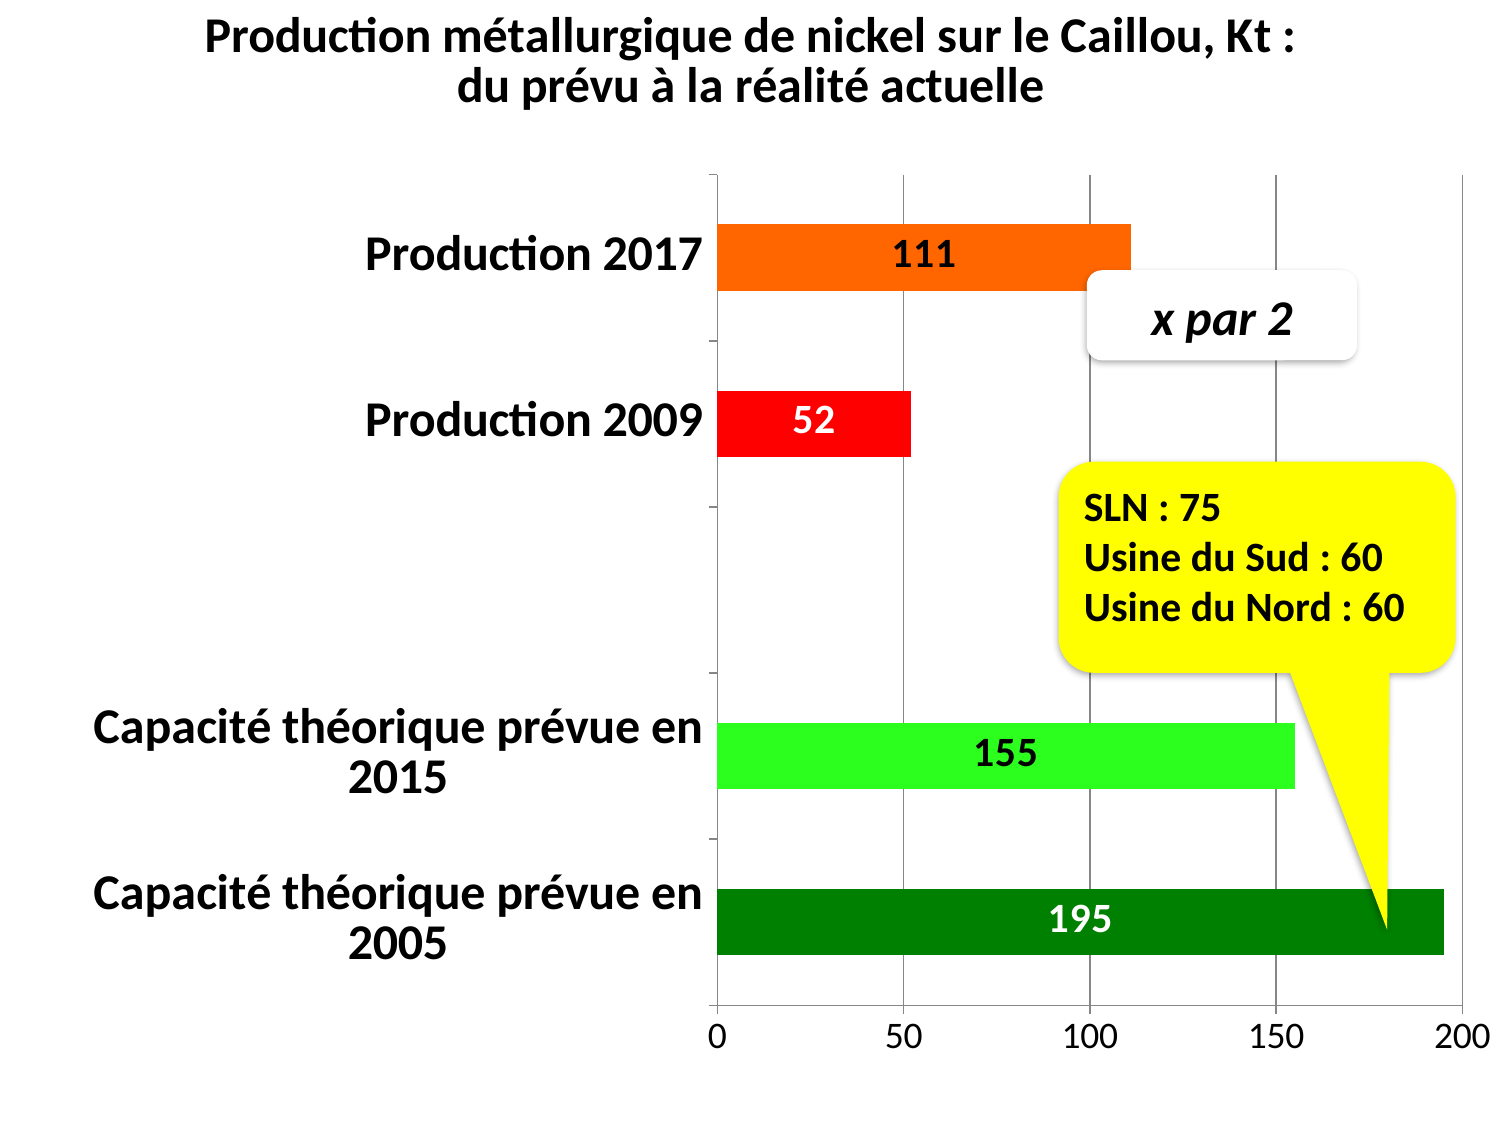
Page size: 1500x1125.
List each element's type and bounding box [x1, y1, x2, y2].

chart [0, 0, 1500, 1125]
